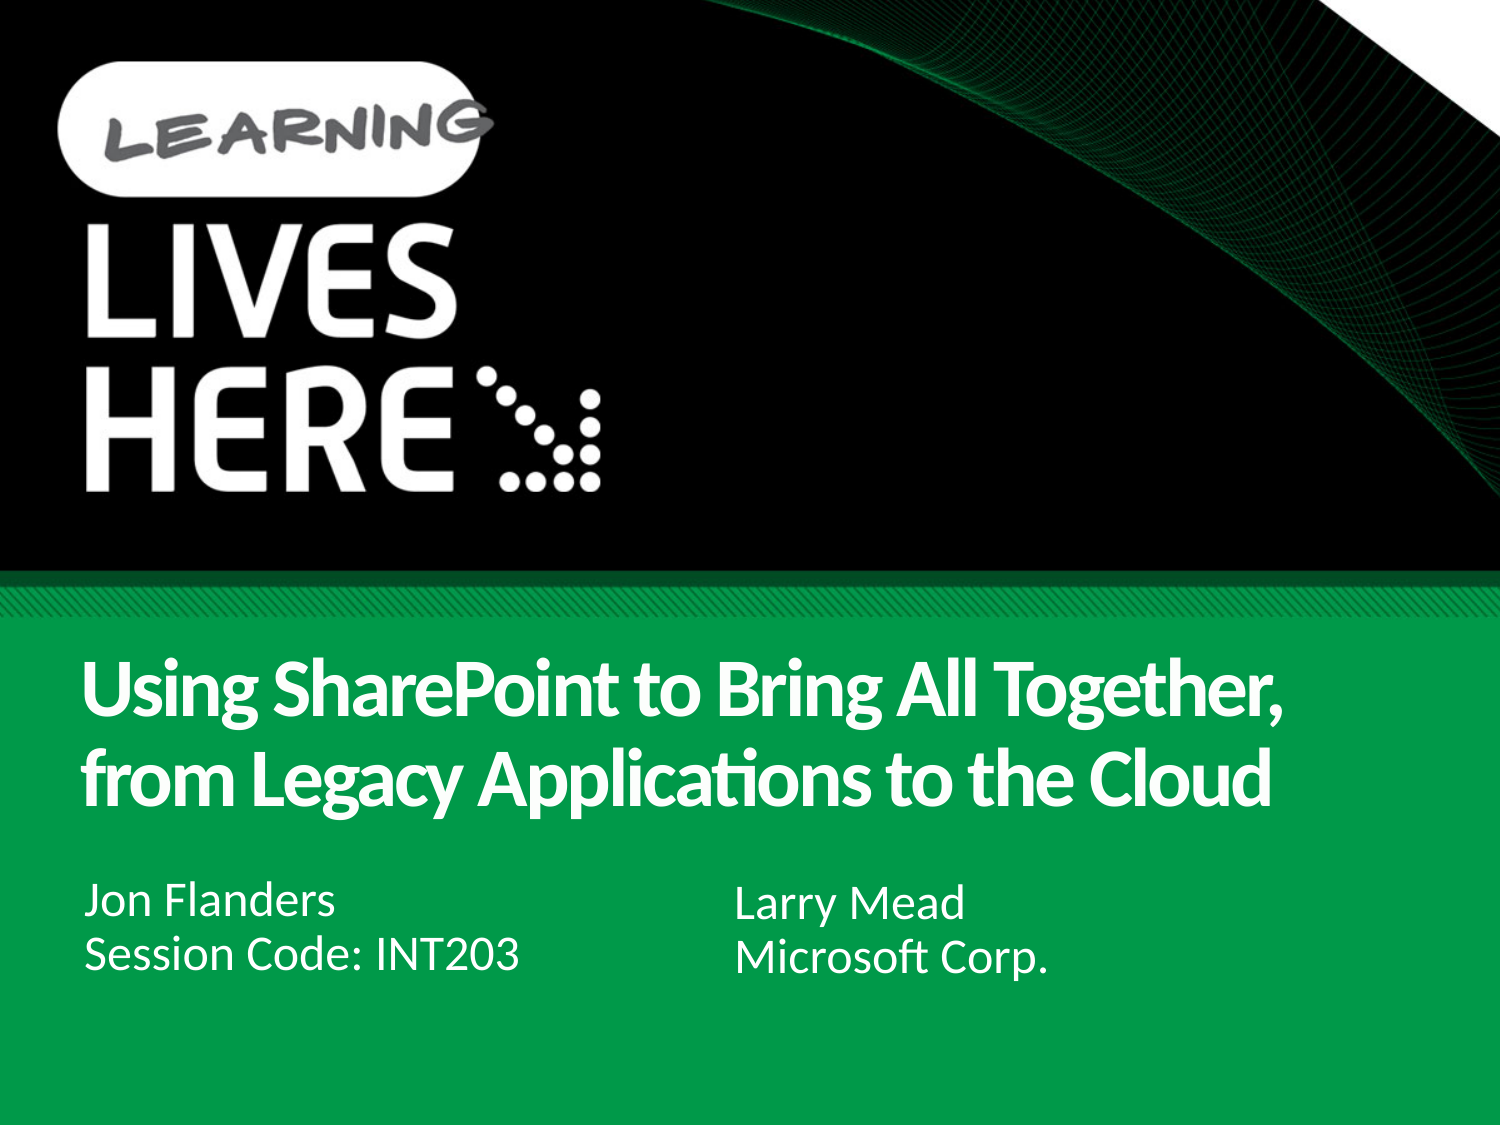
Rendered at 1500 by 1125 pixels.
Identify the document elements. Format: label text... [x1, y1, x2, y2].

title Using SharePoint to Bring All Together, from Legacy Applications to the Cloud [80, 644, 1380, 864]
subtitle Larry Mead Microsoft Corp. [734, 876, 1360, 952]
picture [0, 0, 1500, 1125]
text_box Jon Flanders Session Code: INT203 [84, 873, 710, 950]
